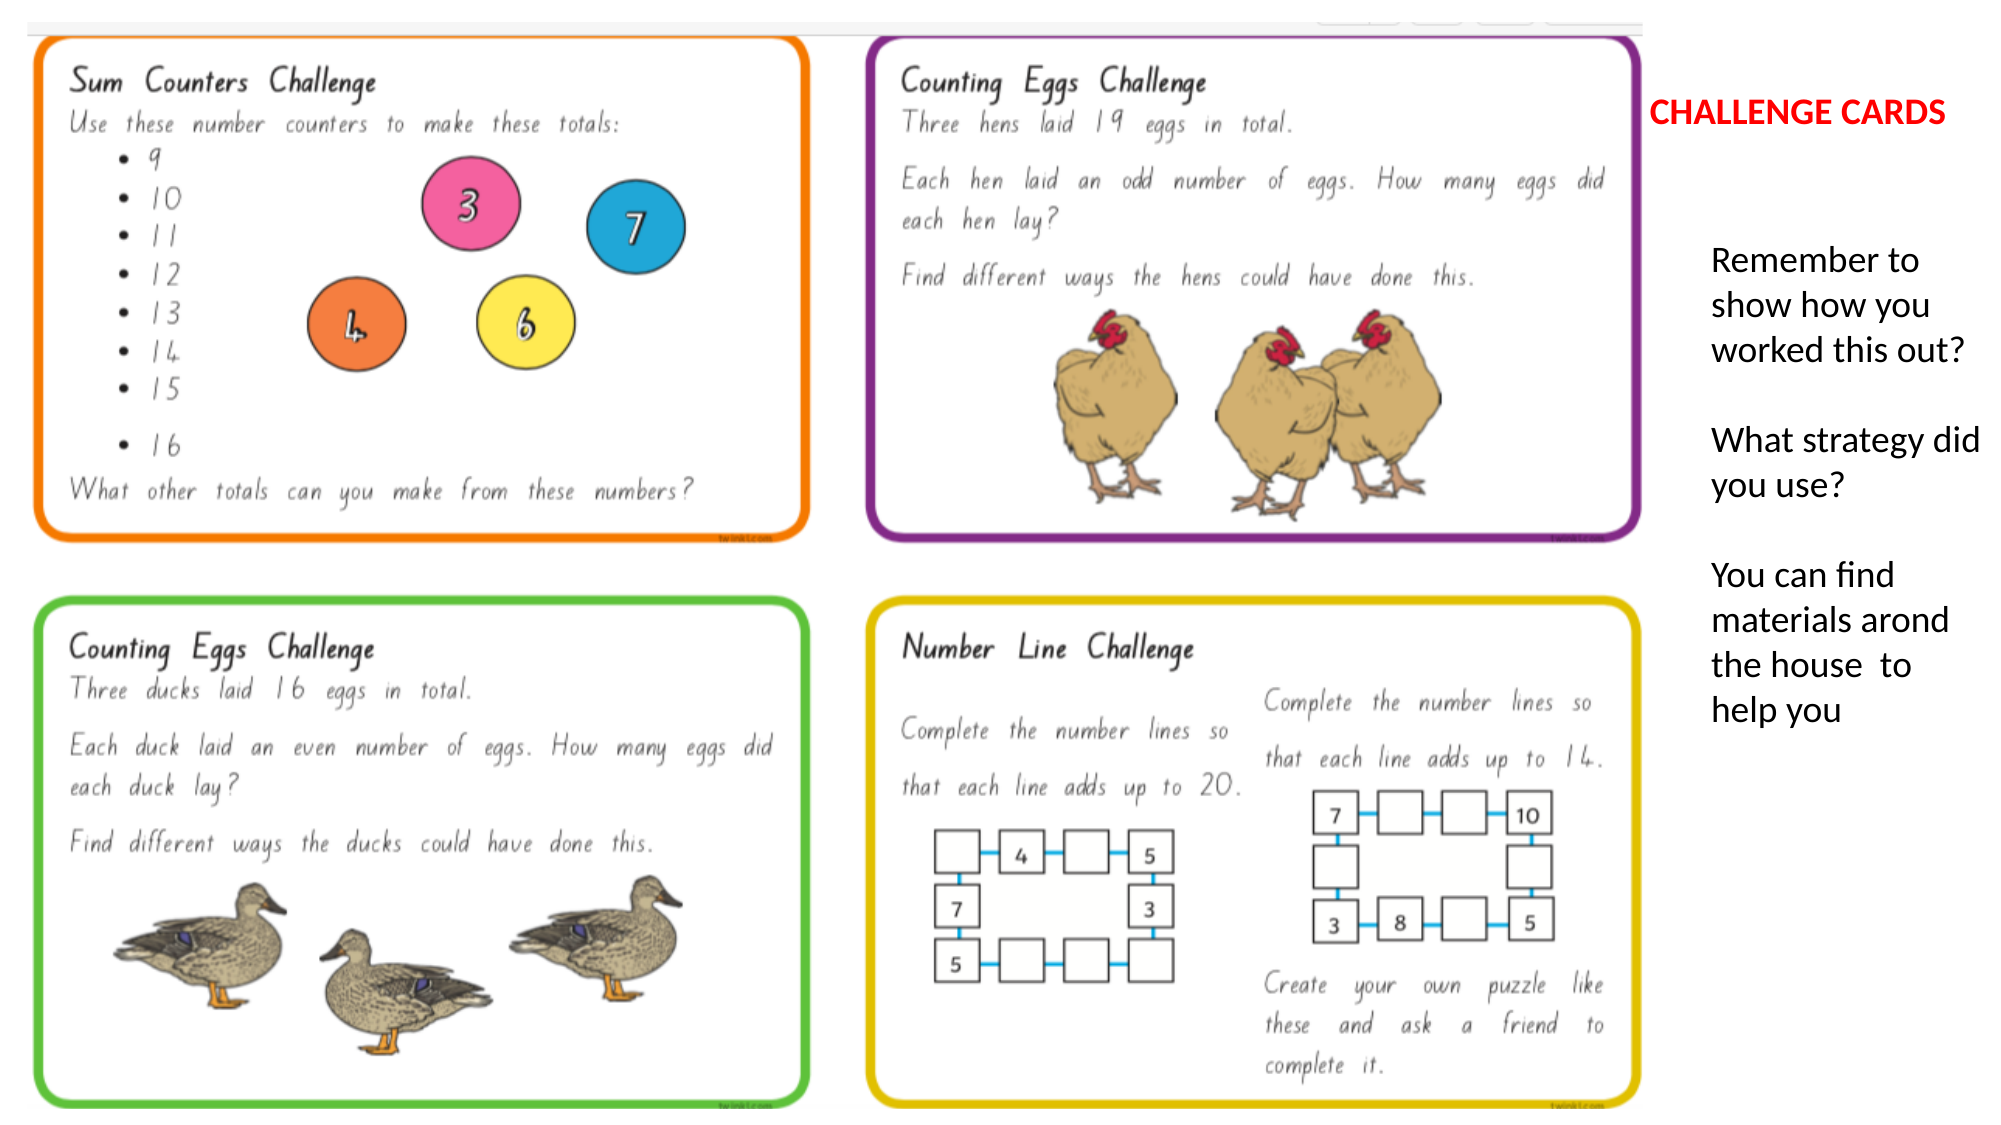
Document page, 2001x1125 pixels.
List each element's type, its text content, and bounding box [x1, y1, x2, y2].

picture [27, 22, 1644, 1110]
text_box Remember to show how you worked this out? What strategy did you use? You can find materials arond the house to help you [1696, 227, 2000, 738]
text_box CHALLENGE CARDS [1648, 79, 2000, 140]
